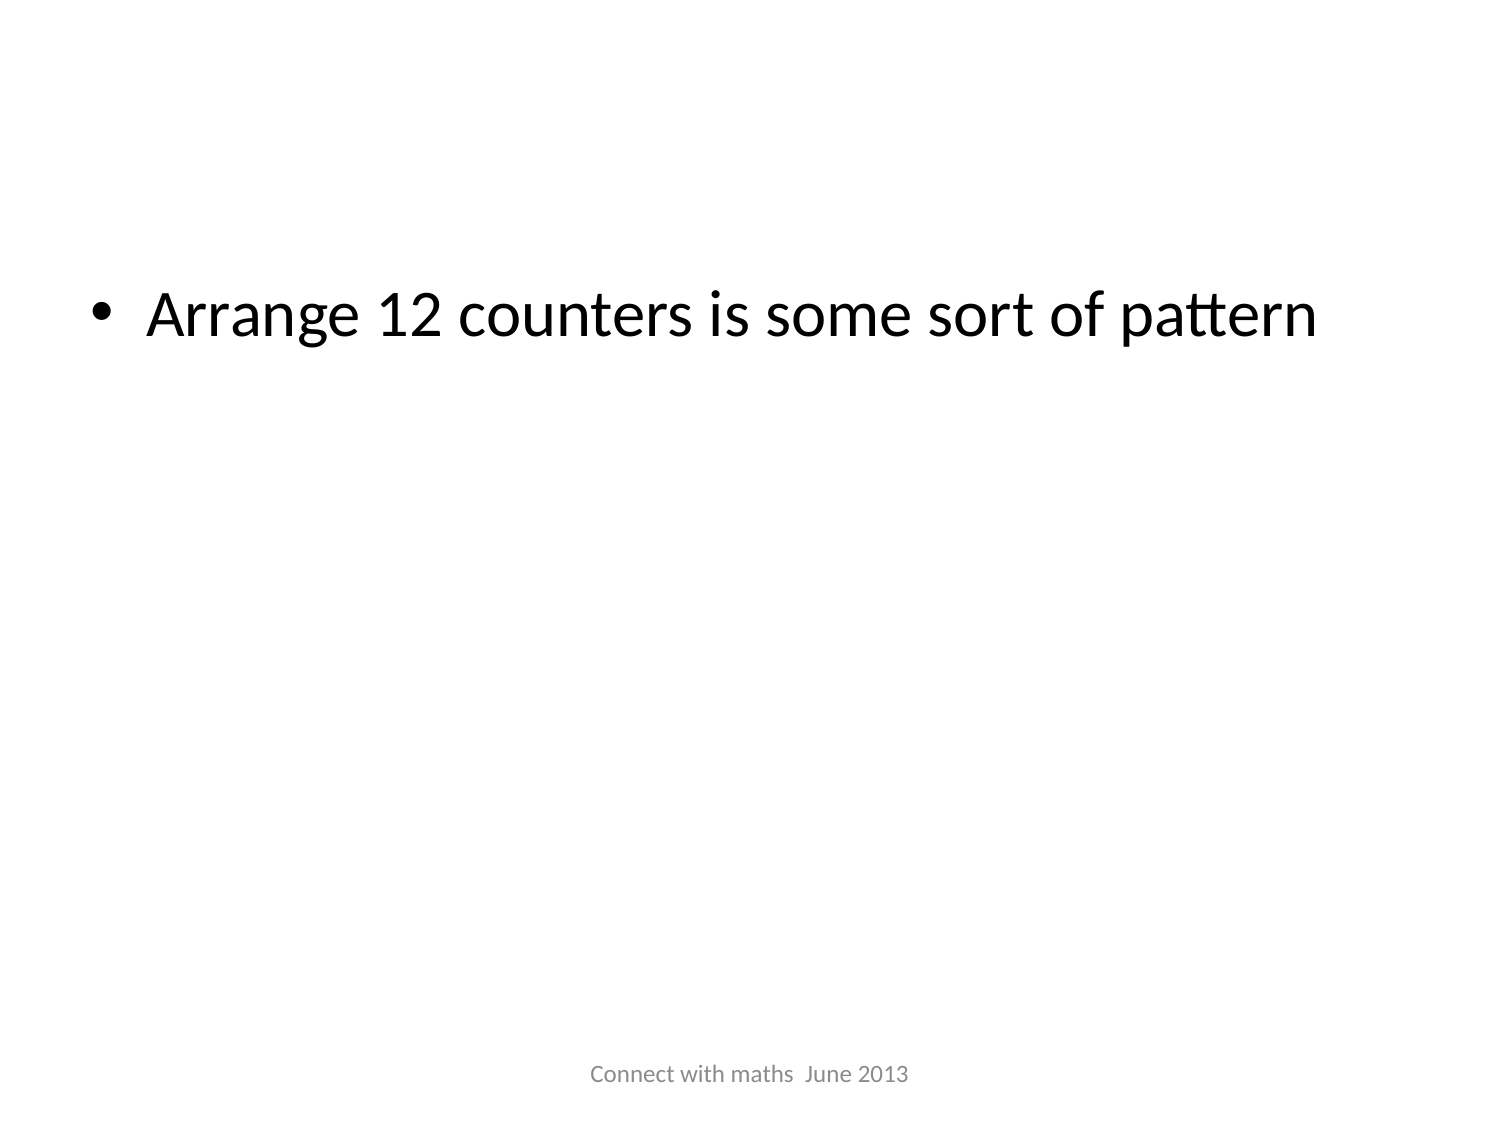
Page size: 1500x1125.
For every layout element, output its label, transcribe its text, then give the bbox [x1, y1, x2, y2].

list Arrange 12 counters is some sort of pattern [75, 262, 1425, 1005]
footer Connect with maths June 2013 [512, 1042, 988, 1103]
